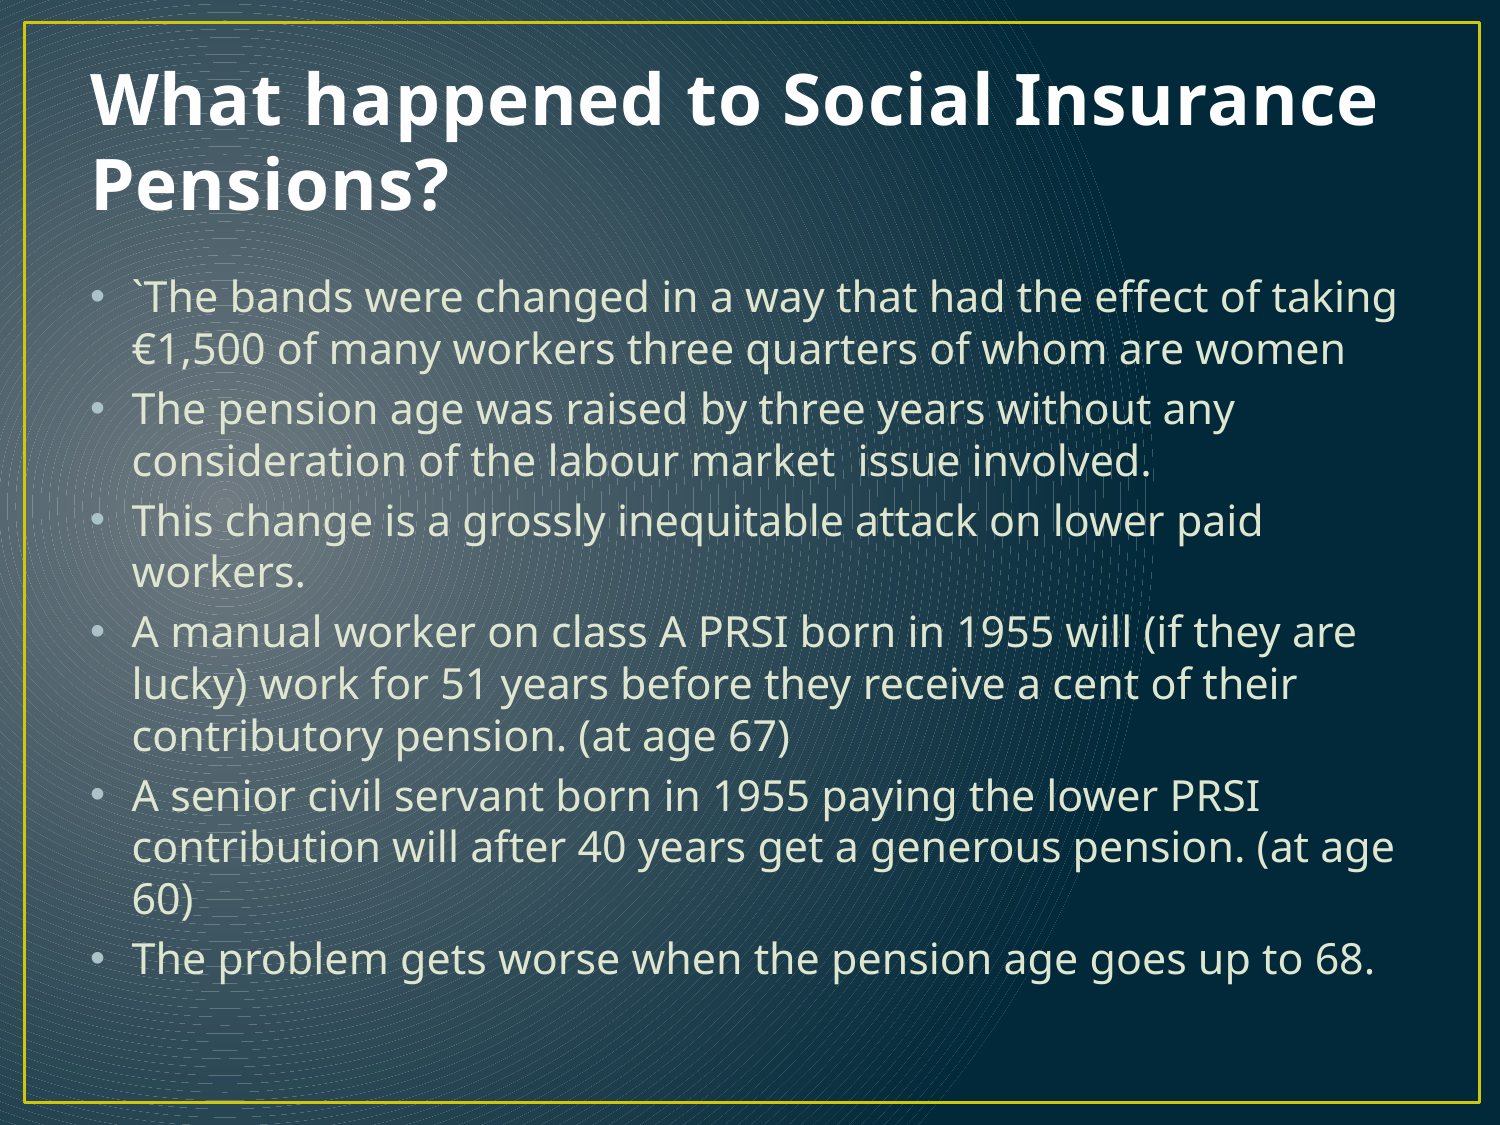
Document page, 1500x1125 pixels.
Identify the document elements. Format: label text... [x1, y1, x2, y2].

title What happened to Social Insurance Pensions? [75, 45, 1425, 233]
list `The bands were changed in a way that had the effect of taking €1,500 of many workers three quarters of whom are women The pension age was raised by three years without any consideration of the labour market issue involved. This change is a grossly inequitable attack on lower paid workers. A manual worker on class A PRSI born in 1955 will (if they are lucky) work for 51 years before they receive a cent of their contributory pension. (at age 67) A senior civil servant born in 1955 paying the lower PRSI contribution will after 40 years get a generous pension. (at age 60) The problem gets worse when the pension age goes up to 68. [75, 262, 1425, 1005]
